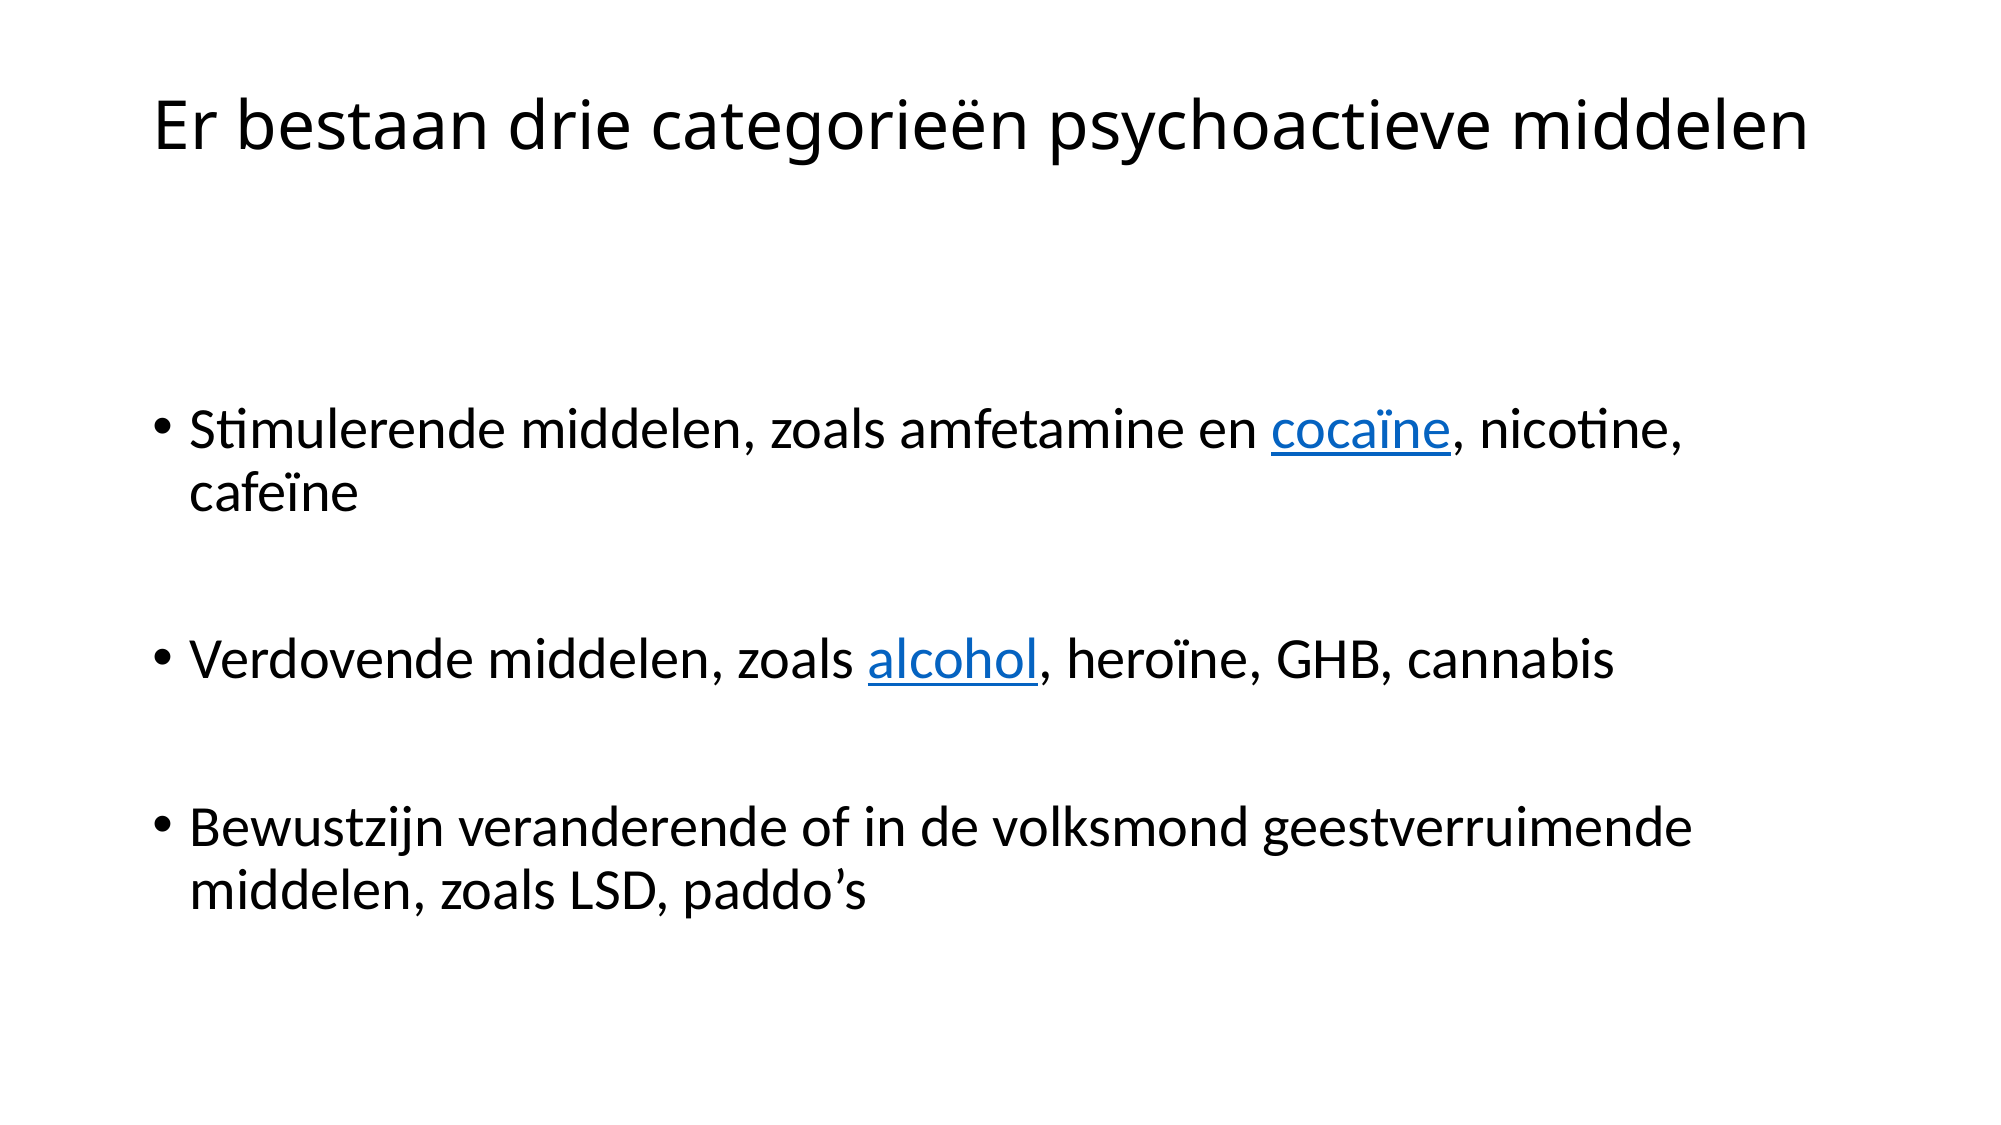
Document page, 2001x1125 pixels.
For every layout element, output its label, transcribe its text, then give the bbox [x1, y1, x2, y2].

title Er bestaan drie categorieën psychoactieve middelen [137, 59, 1863, 278]
list Stimulerende middelen, zoals amfetamine en cocaïne, nicotine, cafeïne Verdovende middelen, zoals alcohol, heroïne, GHB, cannabis Bewustzijn veranderende of in de volksmond geestverruimende middelen, zoals LSD, paddo’s [137, 299, 1863, 1014]
